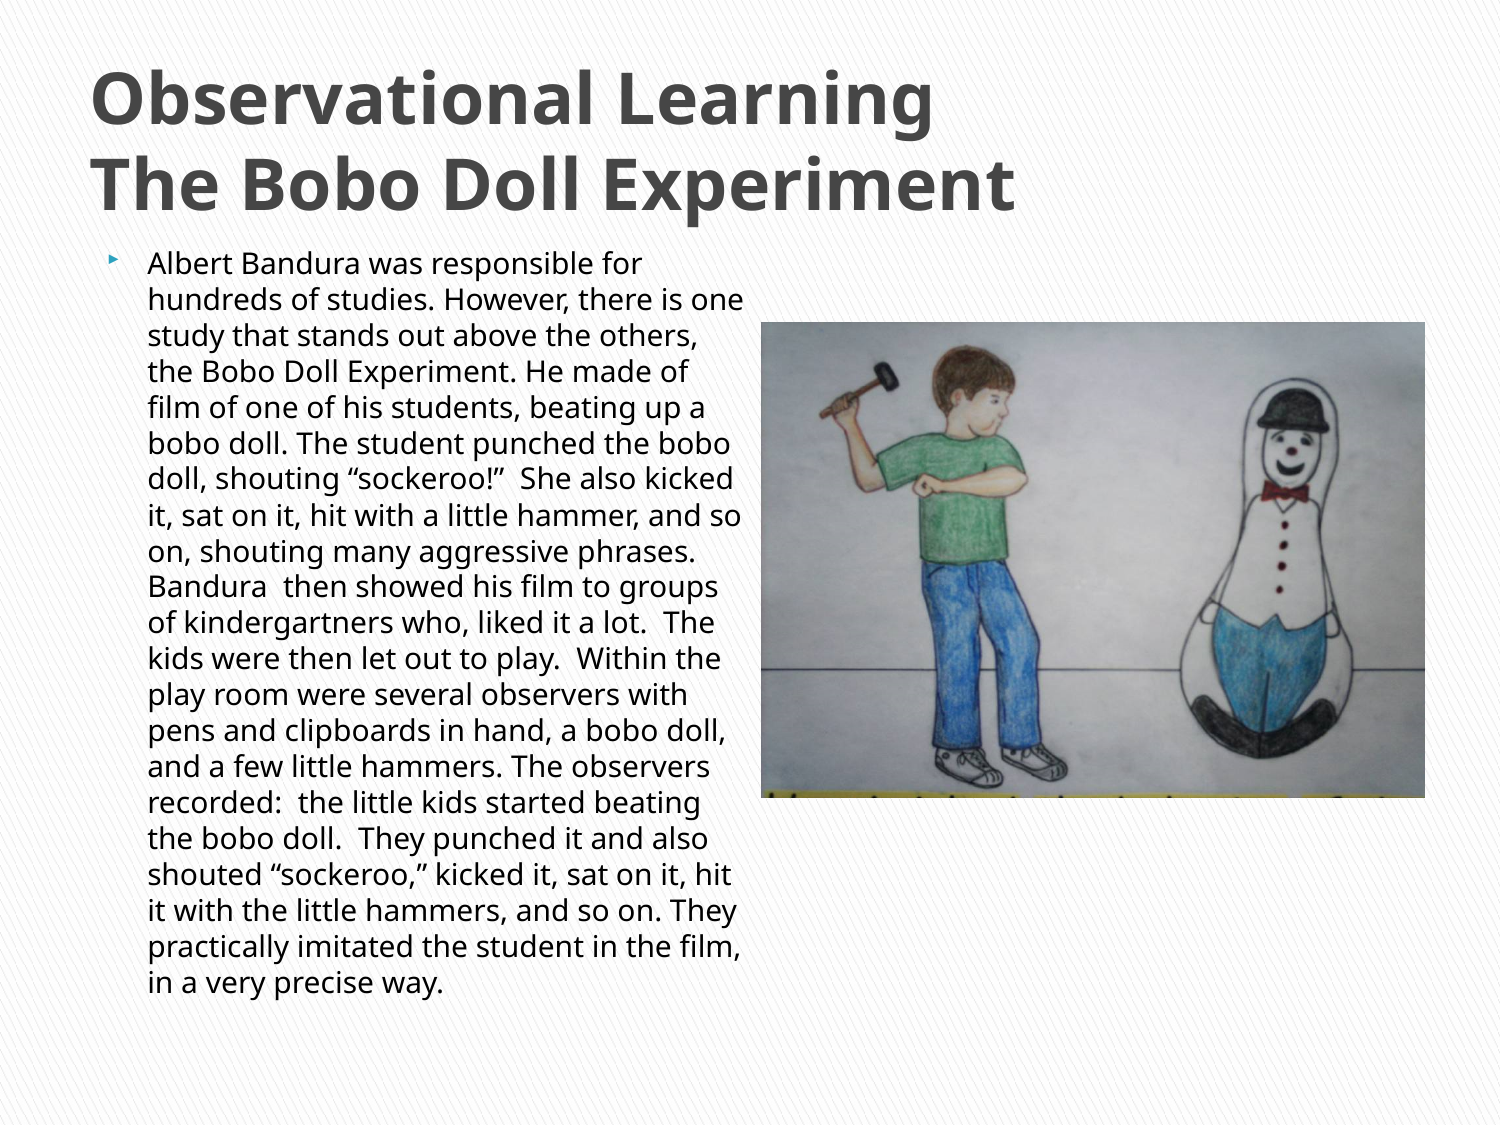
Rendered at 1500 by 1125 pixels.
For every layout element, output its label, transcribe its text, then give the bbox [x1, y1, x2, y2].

title Observational Learning The Bobo Doll Experiment [75, 44, 1425, 233]
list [761, 322, 1426, 798]
list Albert Bandura was responsible for hundreds of studies. However, there is one study that stands out above the others, the Bobo Doll Experiment. He made of film of one of his students, beating up a bobo doll. The student punched the bobo doll, shouting “sockeroo!” She also kicked it, sat on it, hit with a little hammer, and so on, shouting many aggressive phrases. Bandura then showed his film to groups of kindergartners who, liked it a lot. The kids were then let out to play. Within the play room were several observers with pens and clipboards in hand, a bobo doll, and a few little hammers. The observers recorded: the little kids started beating the bobo doll. They punched it and also shouted “sockeroo,” kicked it, sat on it, hit it with the little hammers, and so on. They practically imitated the student in the film, in a very precise way. [75, 236, 762, 1043]
